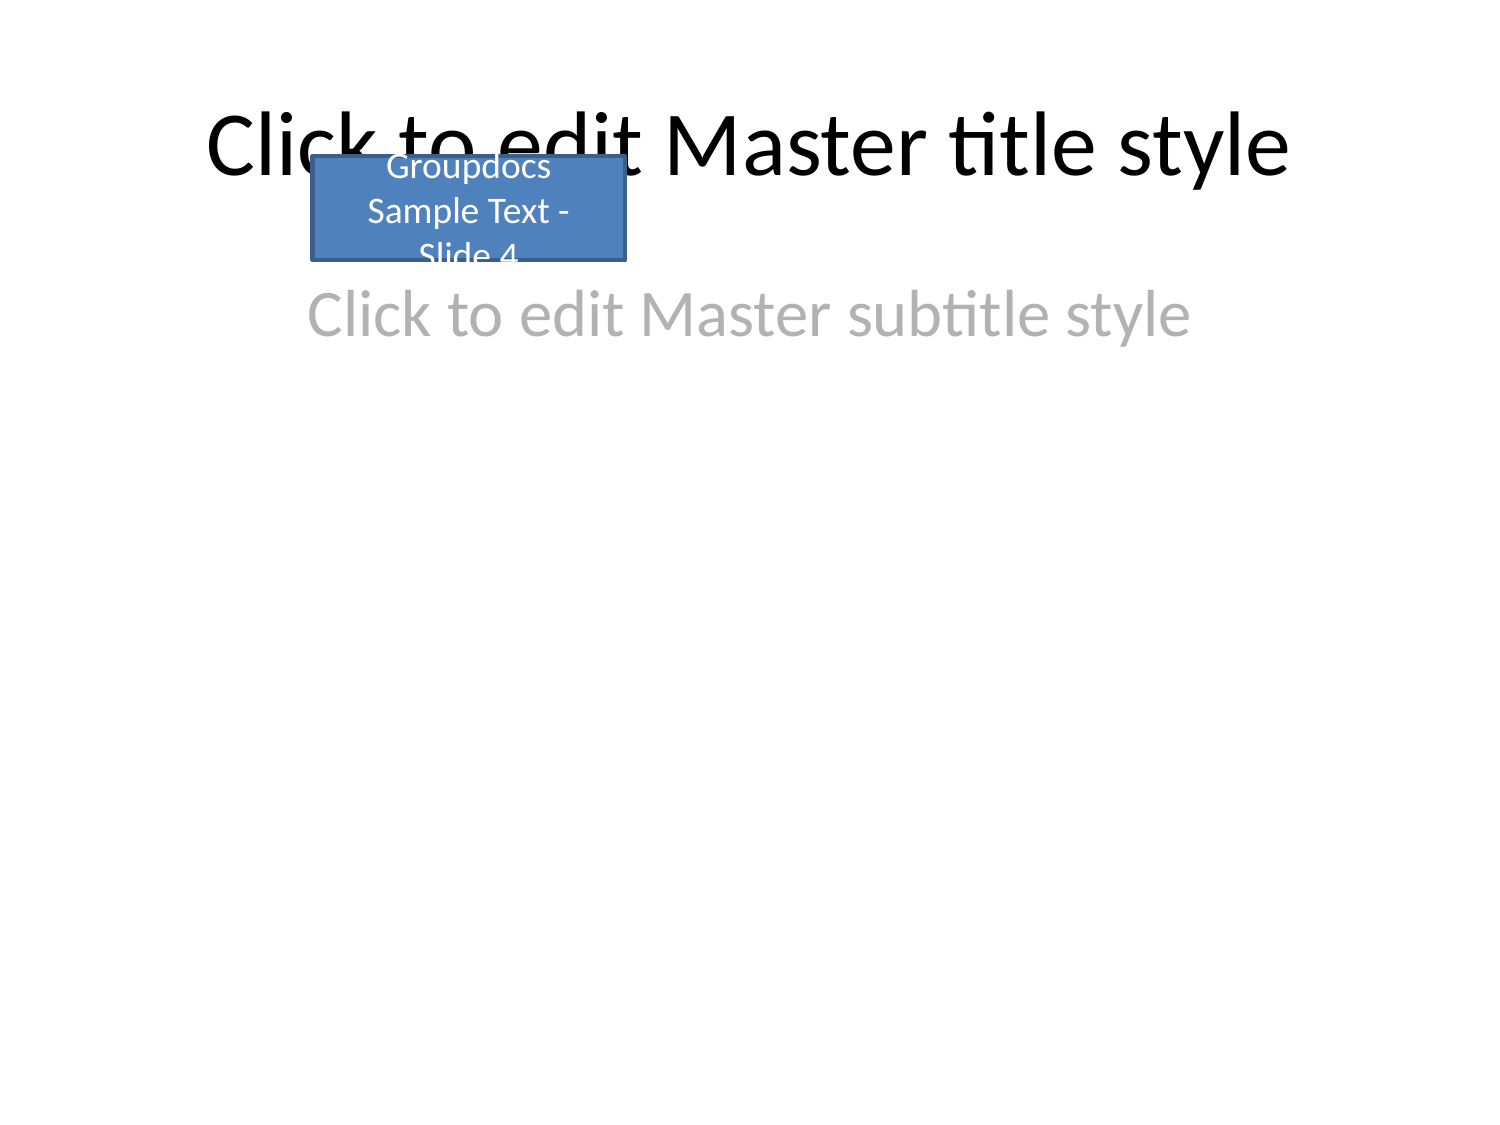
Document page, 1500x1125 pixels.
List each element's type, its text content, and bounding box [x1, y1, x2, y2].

subtitle Click to edit Master subtitle style [75, 262, 1425, 1005]
text_box Groupdocs Sample Text - Slide 4 [310, 154, 627, 262]
title Click to edit Master title style [75, 45, 1425, 233]
